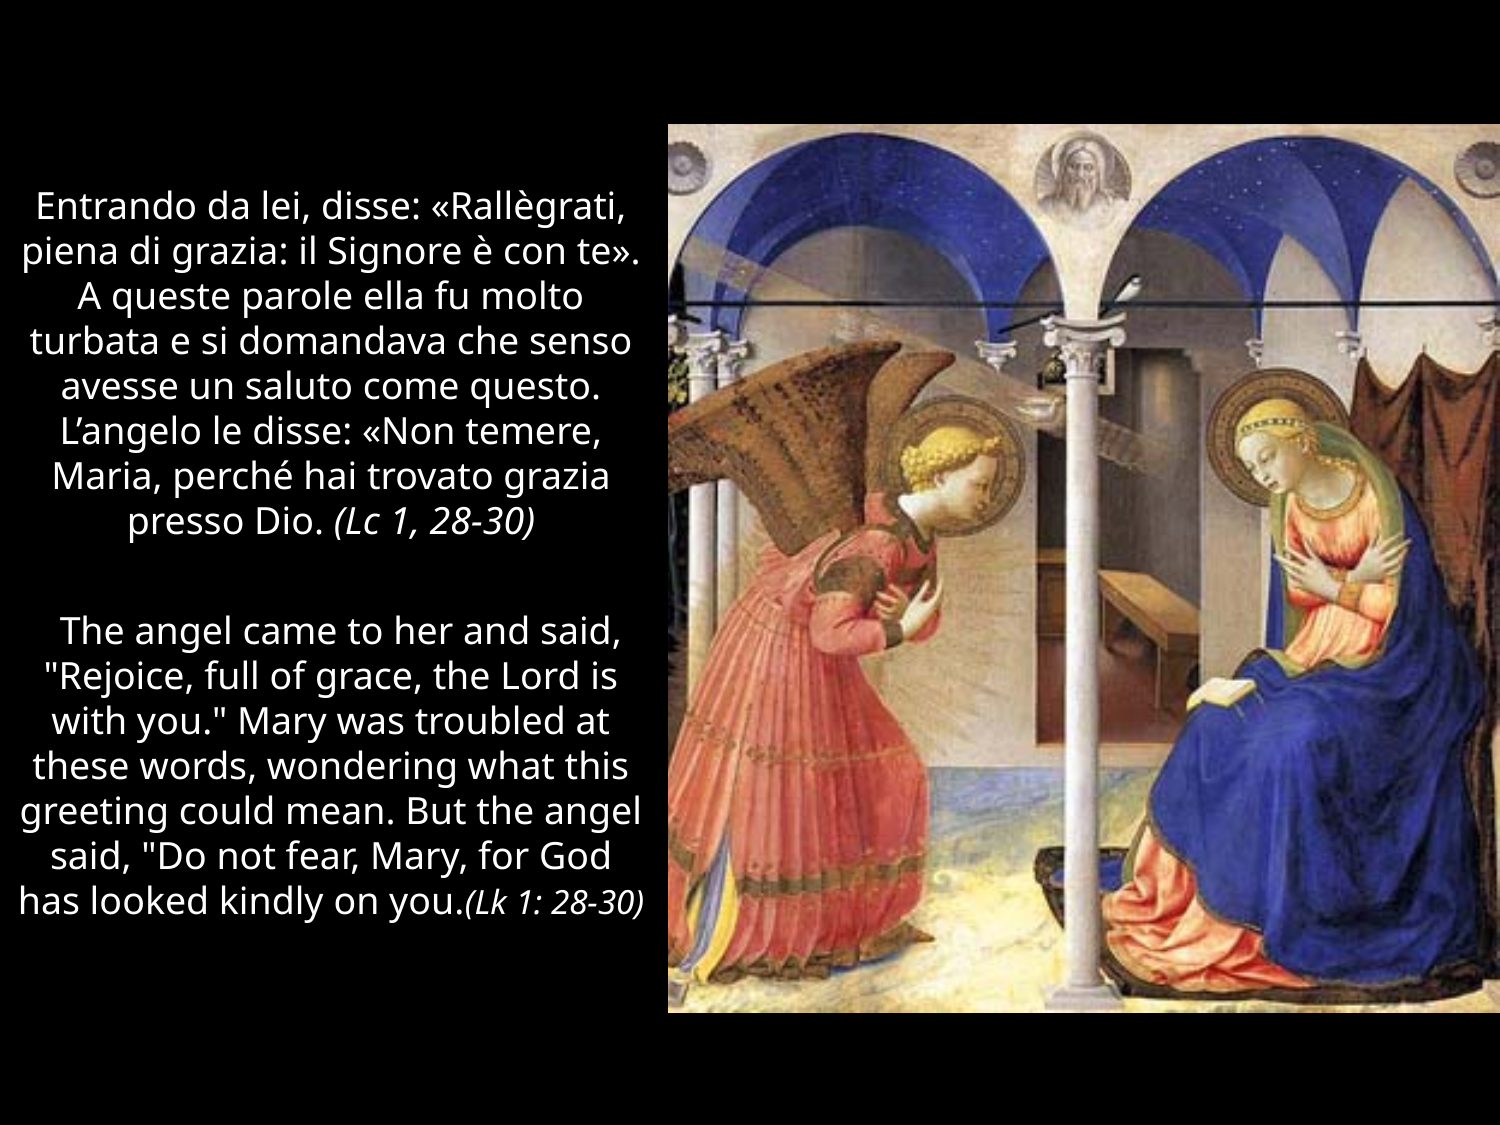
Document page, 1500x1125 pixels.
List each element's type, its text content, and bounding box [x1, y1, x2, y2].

text_box The angel came to her and said, "Rejoice, full of grace, the Lord is with you." Mary was troubled at these words, wondering what this greeting could mean. But the angel said, "Do not fear, Mary, for God has looked kindly on you.(Lk 1: 28-30) [0, 599, 663, 930]
picture [668, 124, 1500, 1013]
text_box Entrando da lei, disse: «Rallègrati, piena di grazia: il Signore è con te». A queste parole ella fu molto turbata e si domandava che senso avesse un saluto come questo. L’angelo le disse: «Non temere, Maria, perché hai trovato grazia presso Dio. (Lc 1, 28-30) [0, 174, 663, 550]
